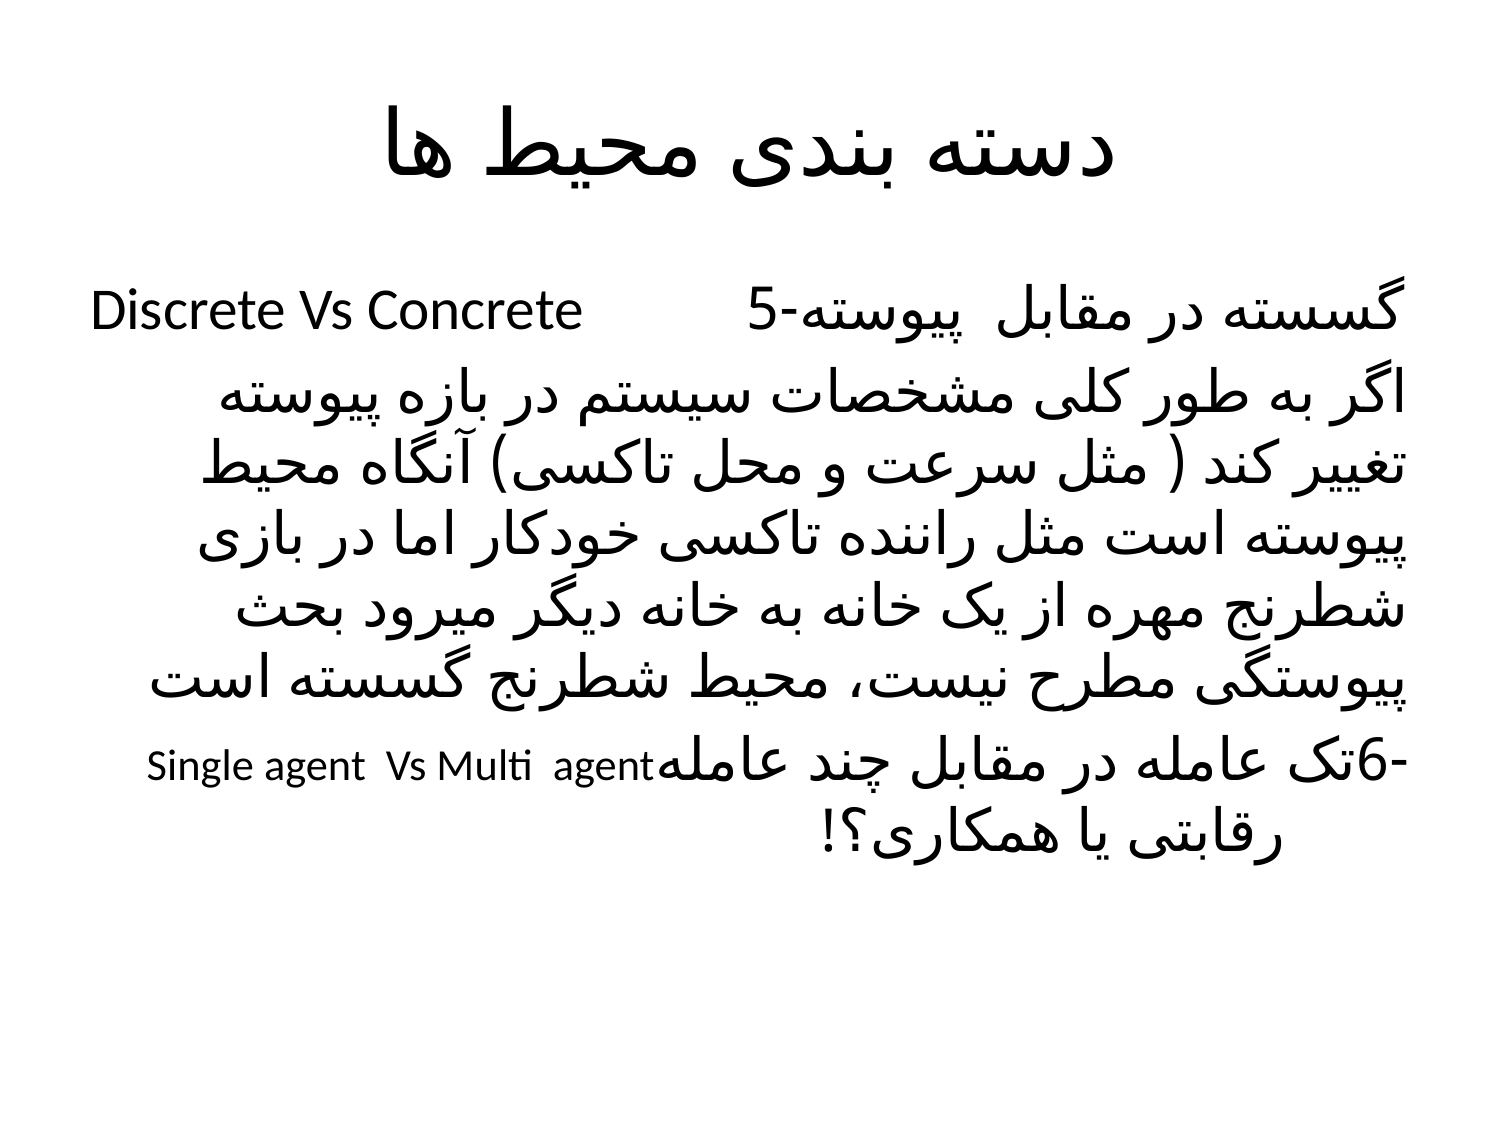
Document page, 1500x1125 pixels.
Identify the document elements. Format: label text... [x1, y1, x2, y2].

title دسته بندی محیط ها [75, 45, 1425, 233]
list Discrete Vs Concrete گسسته در مقابل پیوسته-5 اگر به طور کلی‌ مشخصات سیستم در بازه پیوسته تغییر کند ( مثل سرعت و محل تاکسی) آنگاه محیط پیوسته است مثل راننده تاکسی خودکار اما در بازی شطرنج مهره از یک خانه به خانه دیگر میرود بحث پیوستگی مطرح نیست، محیط شطرنج گسسته است -6تک عامله در مقابل چند عاملهSingle agent Vs Multi agent رقابتی‌ یا همکاری؟! [75, 262, 1425, 1005]
